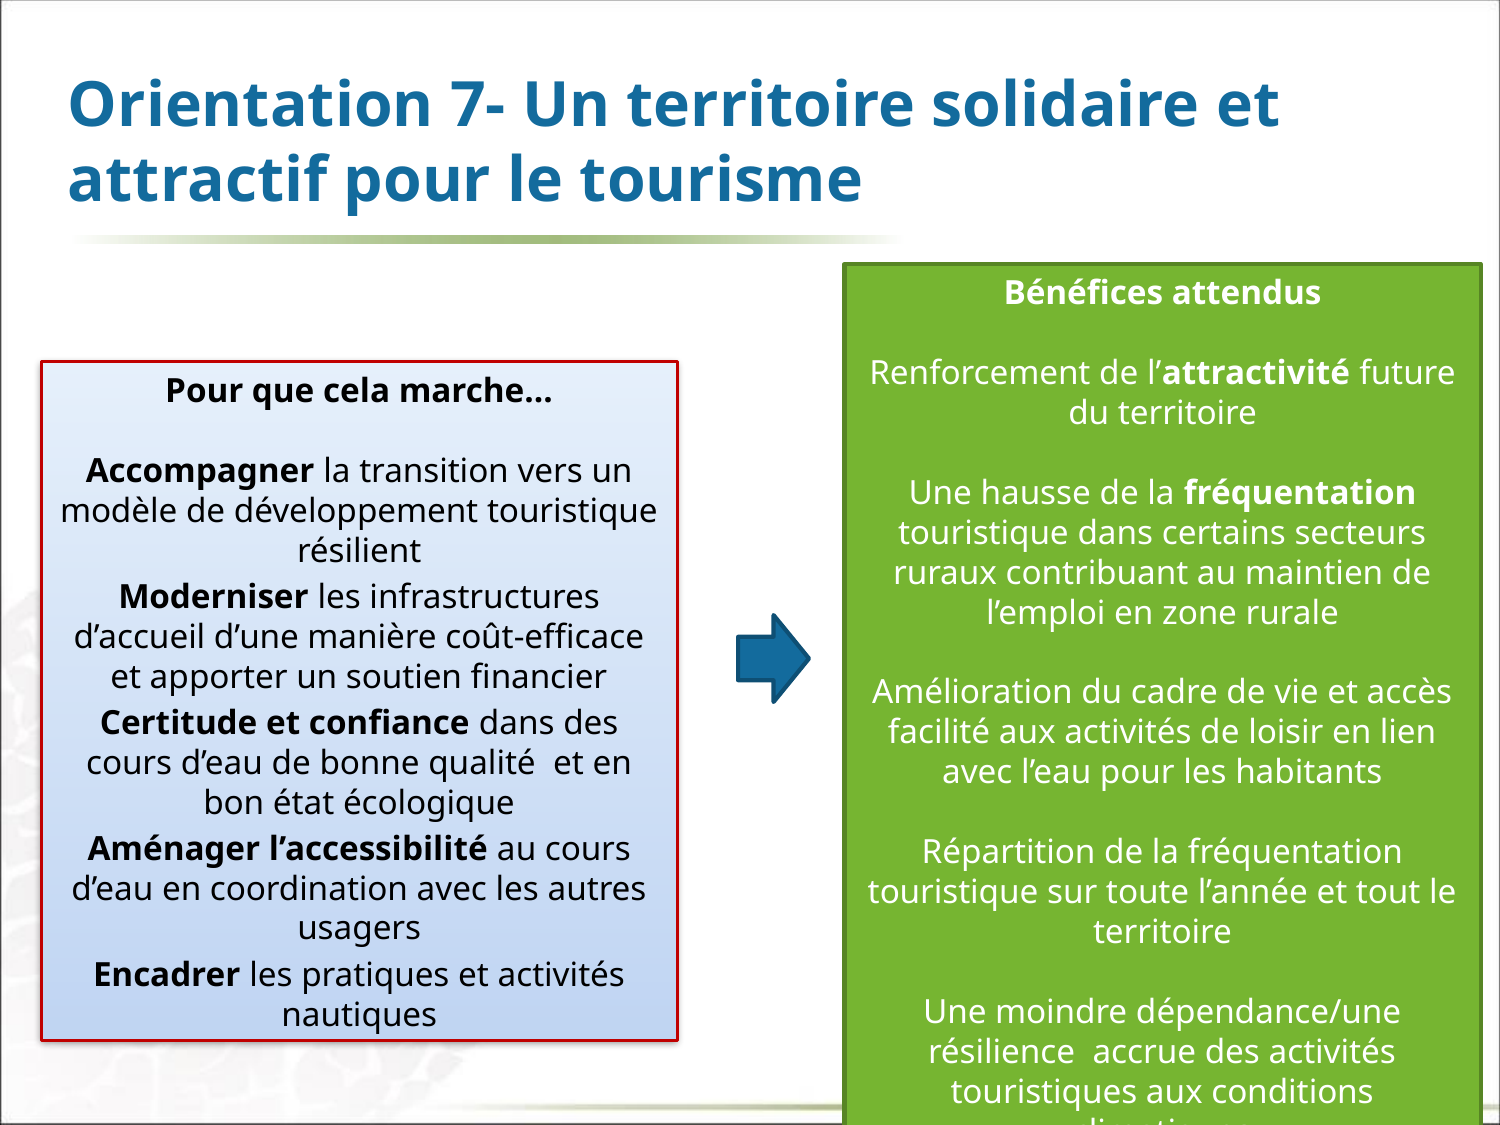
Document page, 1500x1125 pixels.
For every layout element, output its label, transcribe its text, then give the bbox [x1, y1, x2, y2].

text_box Pour que cela marche… Accompagner la transition vers un modèle de développement touristique résilient Moderniser les infrastructures d’accueil d’une manière coût-efficace et apporter un soutien financier Certitude et confiance dans des cours d’eau de bonne qualité et en bon état écologique Aménager l’accessibilité au cours d’eau en coordination avec les autres usagers Encadrer les pratiques et activités nautiques [41, 361, 678, 1041]
text_box Orientation 7- Un territoire solidaire et attractif pour le tourisme [53, 56, 1436, 222]
text_box Bénéfices attendus Renforcement de l’attractivité future du territoire Une hausse de la fréquentation touristique dans certains secteurs ruraux contribuant au maintien de l’emploi en zone rurale Amélioration du cadre de vie et accès facilité aux activités de loisir en lien avec l’eau pour les habitants Répartition de la fréquentation touristique sur toute l’année et tout le territoire Une moindre dépendance/une résilience accrue des activités touristiques aux conditions climatiques [842, 262, 1483, 1125]
picture [0, 0, 1500, 1125]
text_box [736, 613, 811, 704]
